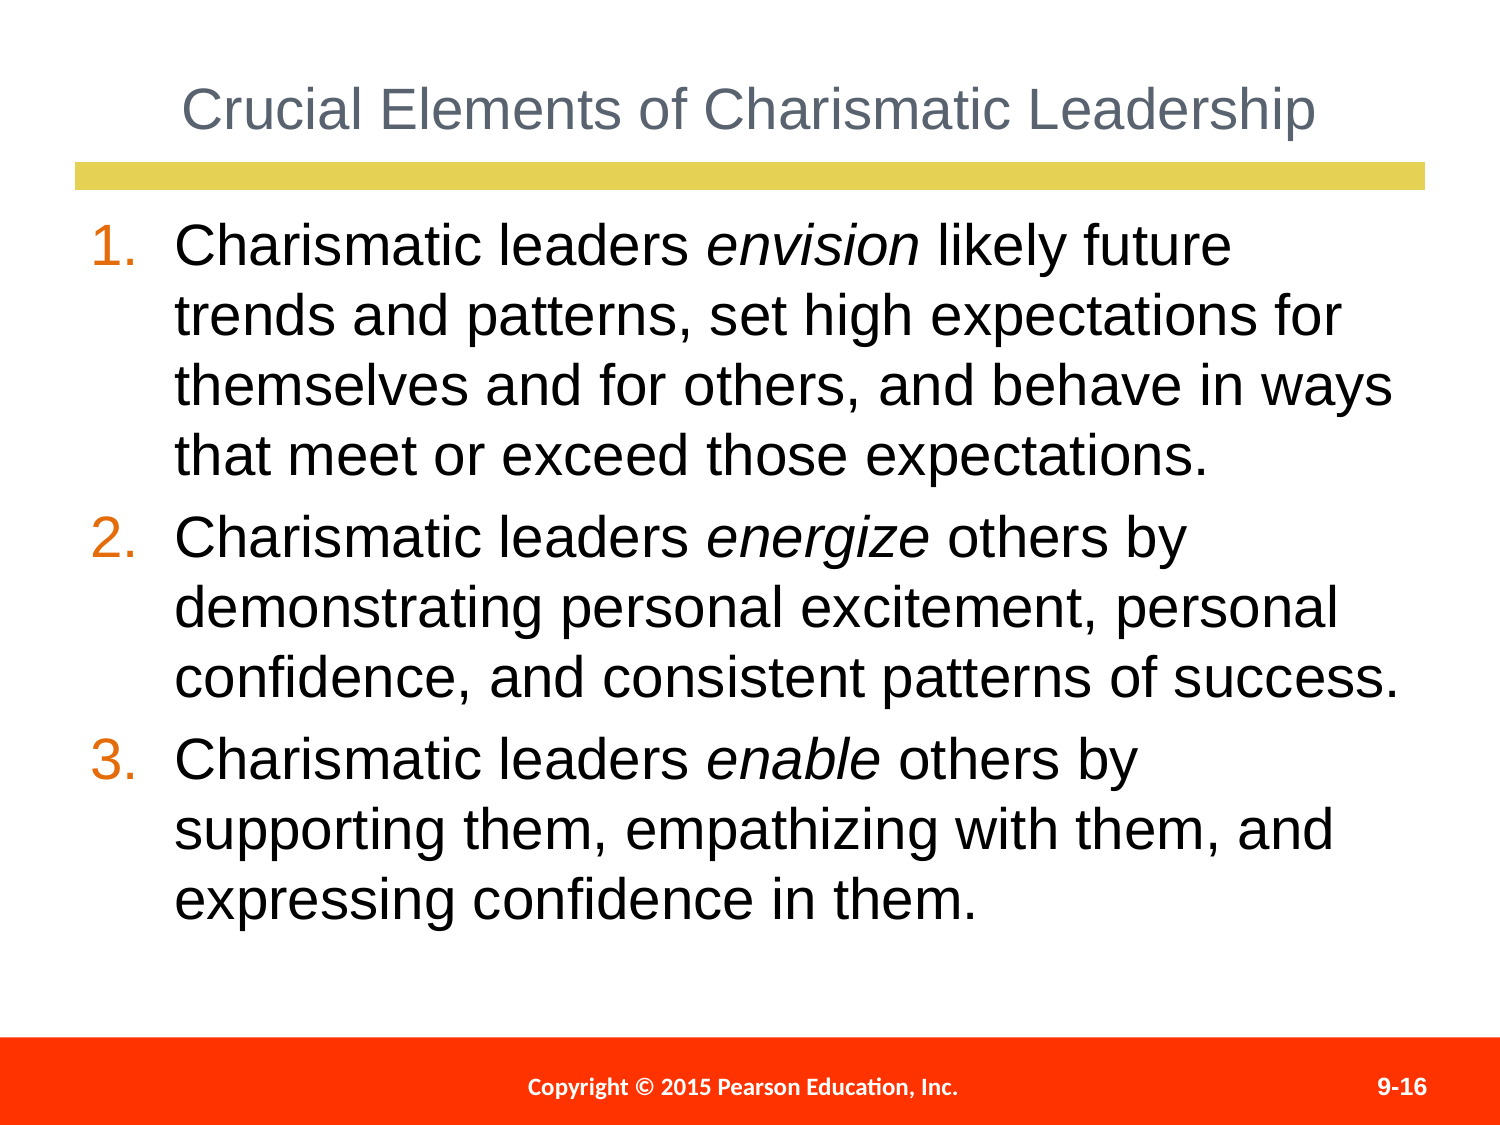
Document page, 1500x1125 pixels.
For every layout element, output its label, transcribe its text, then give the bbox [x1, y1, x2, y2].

title Crucial Elements of Charismatic Leadership [74, 12, 1426, 199]
list Charismatic leaders envision likely future trends and patterns, set high expectations for themselves and for others, and behave in ways that meet or exceed those expectations. Charismatic leaders energize others by demonstrating personal excitement, personal confidence, and consistent patterns of success. Charismatic leaders enable others by supporting them, empathizing with them, and expressing confidence in them. [74, 199, 1426, 1006]
